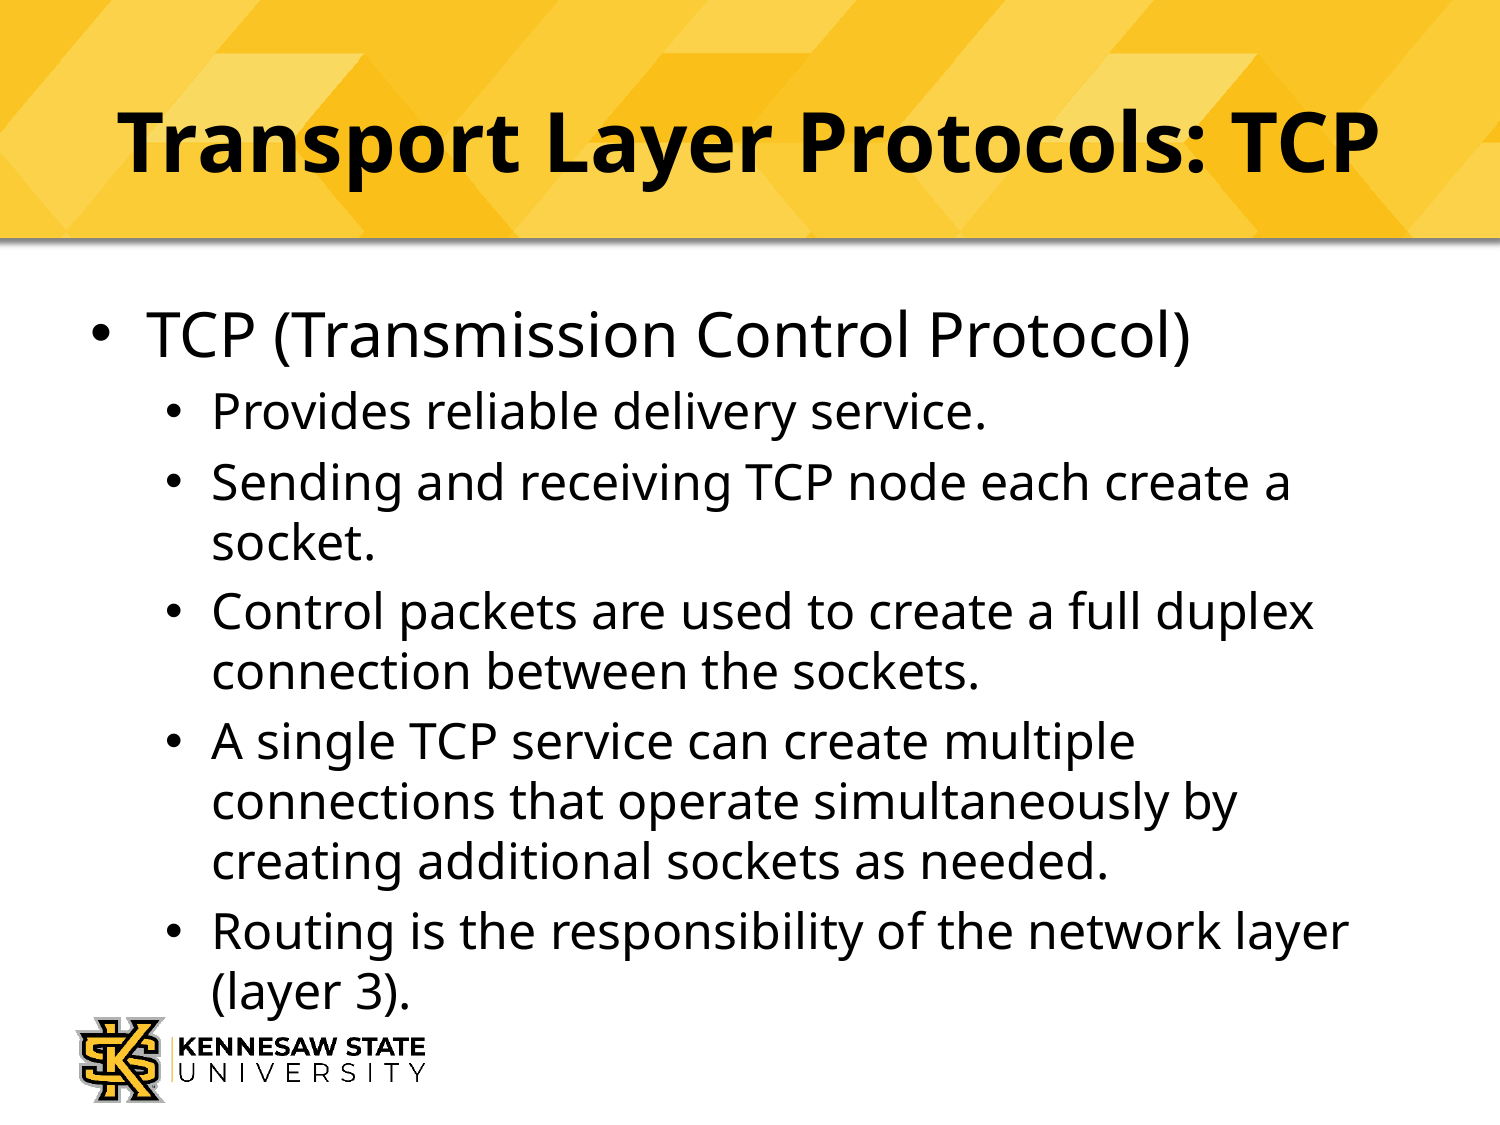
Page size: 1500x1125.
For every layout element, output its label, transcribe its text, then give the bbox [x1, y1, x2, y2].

title Transport Layer Protocols: TCP [75, 45, 1425, 233]
picture [75, 1017, 425, 1103]
picture [0, 0, 1500, 251]
list TCP (Transmission Control Protocol) Provides reliable delivery service. Sending and receiving TCP node each create a socket. Control packets are used to create a full duplex connection between the sockets. A single TCP service can create multiple connections that operate simultaneously by creating additional sockets as needed. Routing is the responsibility of the network layer (layer 3). [75, 287, 1438, 1009]
